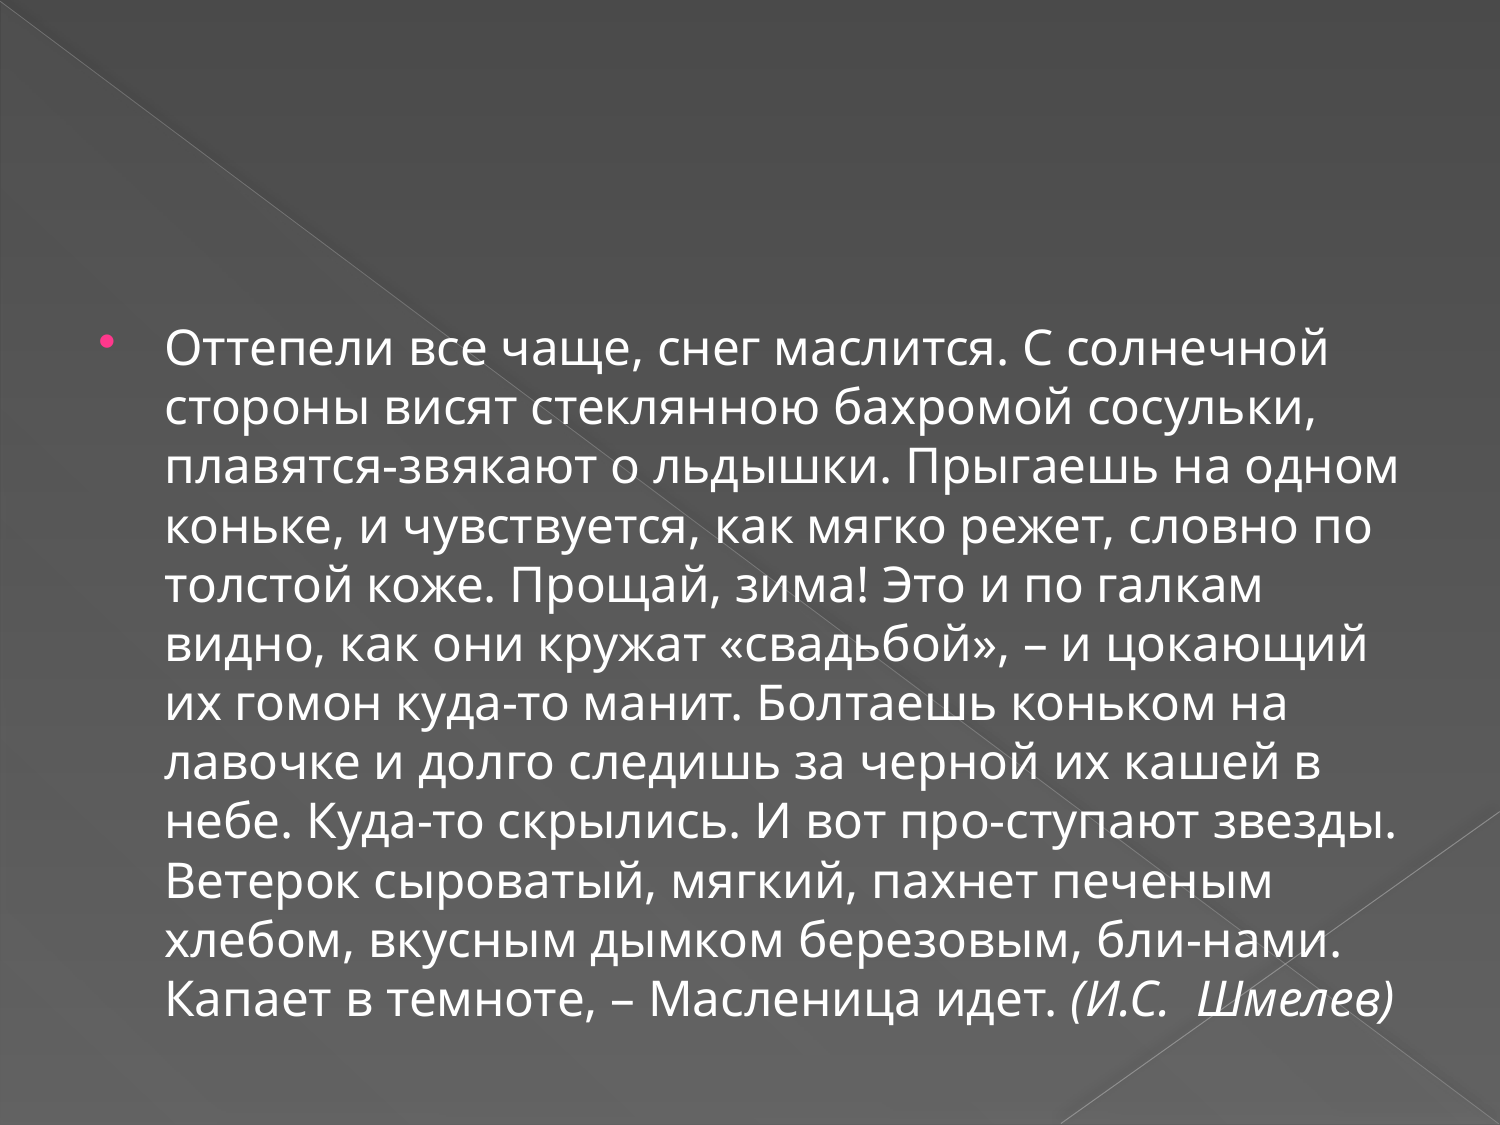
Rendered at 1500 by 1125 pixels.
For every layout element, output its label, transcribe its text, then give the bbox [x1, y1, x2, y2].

list Оттепели все чаще, снег маслится. С солнечной стороны висят стеклянною бахромой сосульки, плавятся-звякают о льдышки. Прыгаешь на одном коньке, и чувствуется, как мягко режет, словно по толстой коже. Прощай, зима! Это и по галкам видно, как они кружат «свадьбой», – и цокающий их гомон куда-то манит. Болтаешь коньком на лавочке и долго следишь за черной их кашей в небе. Куда-то скрылись. И вот про-ступают звезды. Ветерок сыроватый, мягкий, пахнет печеным хлебом, вкусным дымком березовым, бли-нами. Капает в темноте, – Масленица идет. (И.С. Шмелев) [75, 308, 1425, 1059]
